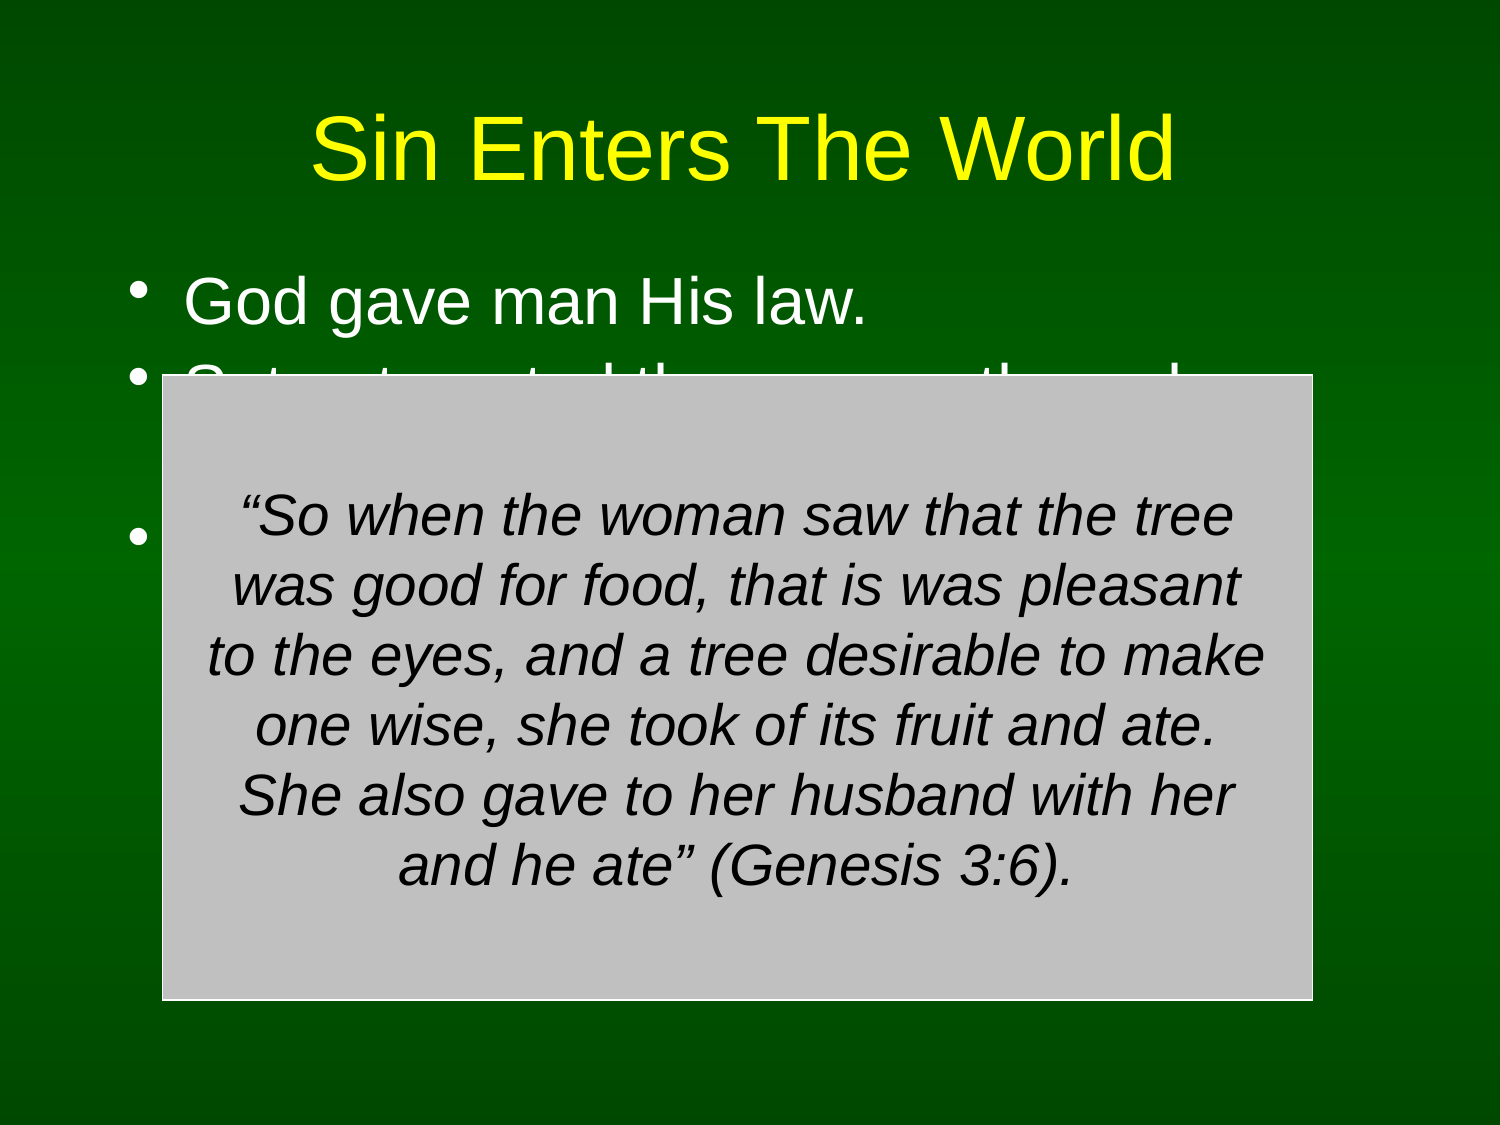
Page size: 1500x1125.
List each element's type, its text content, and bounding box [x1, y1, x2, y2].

title Sin Enters The World [50, 50, 1438, 238]
text_box “So when the woman saw that the tree was good for food, that is was pleasant to the eyes, and a tree desirable to make one wise, she took of its fruit and ate. She also gave to her husband with her and he ate” (Genesis 3:6). [162, 375, 1313, 1000]
list God gave man His law. [112, 249, 1388, 337]
text_box Satan tempted the woman through a serpent to eat the forbidden fruit. She ate the fruit and gave some to the man and he ate it as well. [112, 337, 1400, 672]
